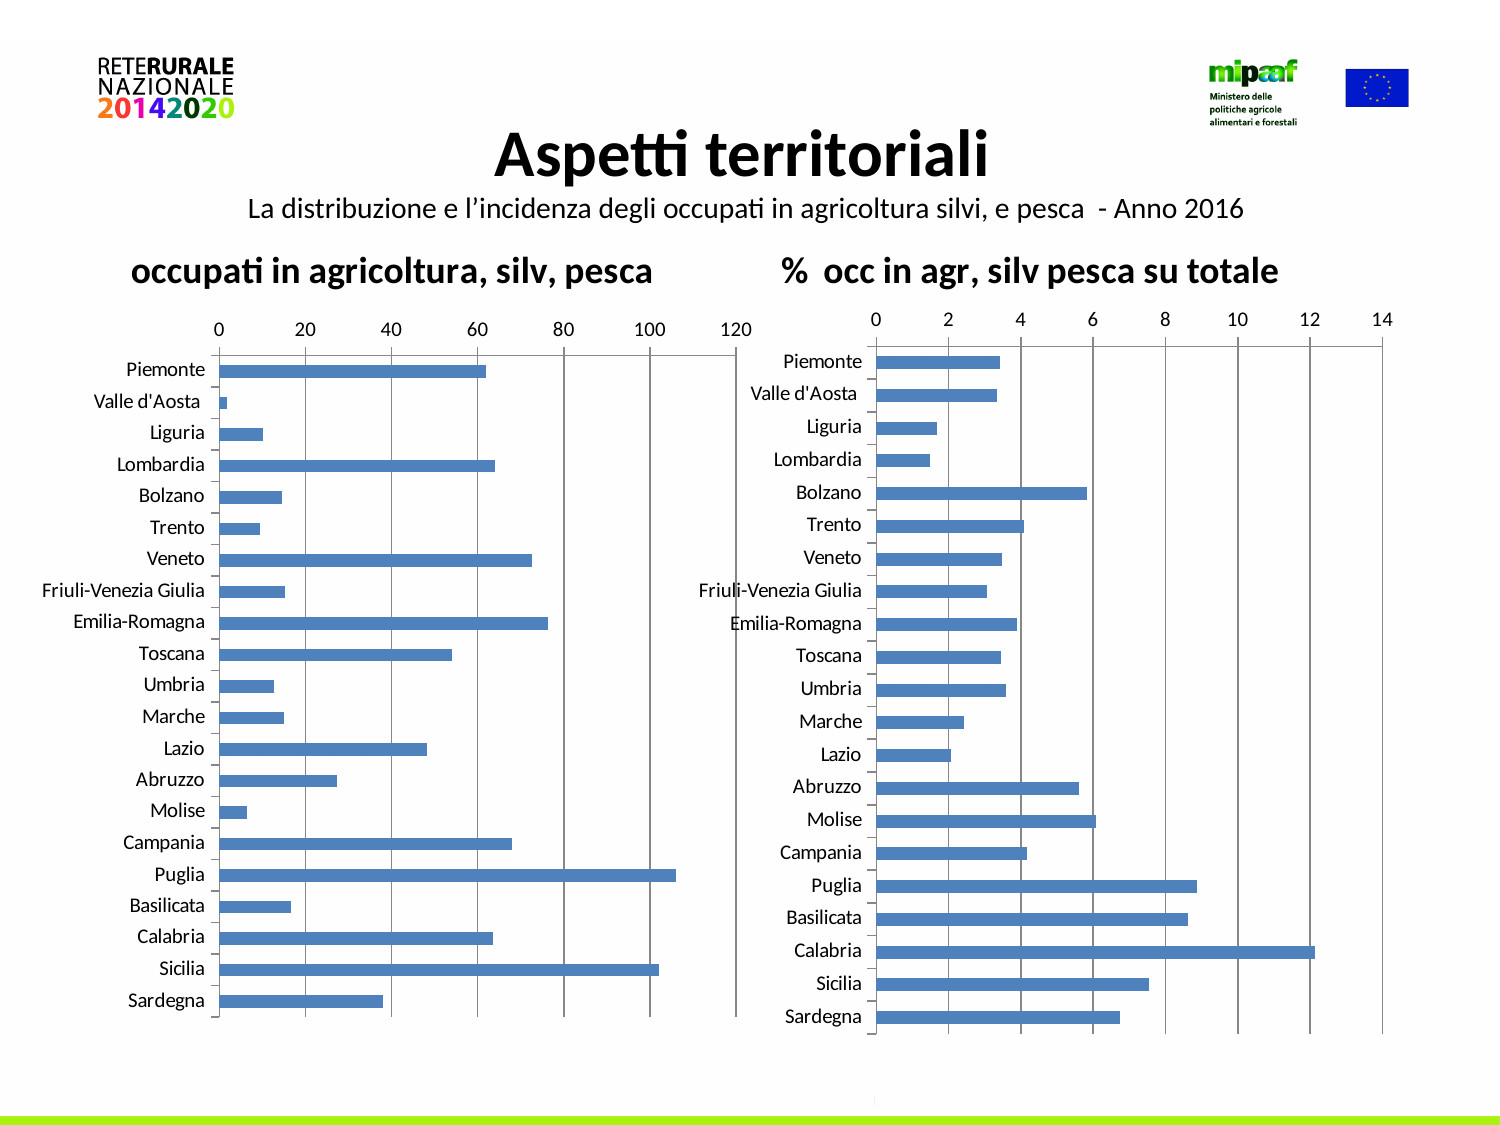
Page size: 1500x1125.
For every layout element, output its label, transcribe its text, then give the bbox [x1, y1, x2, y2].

picture [0, 39, 1500, 1125]
chart [17, 219, 1416, 1048]
title Aspetti territoriali La distribuzione e l’incidenza degli occupati in agricoltura silvi, e pesca - Anno 2016 [75, 101, 1425, 233]
